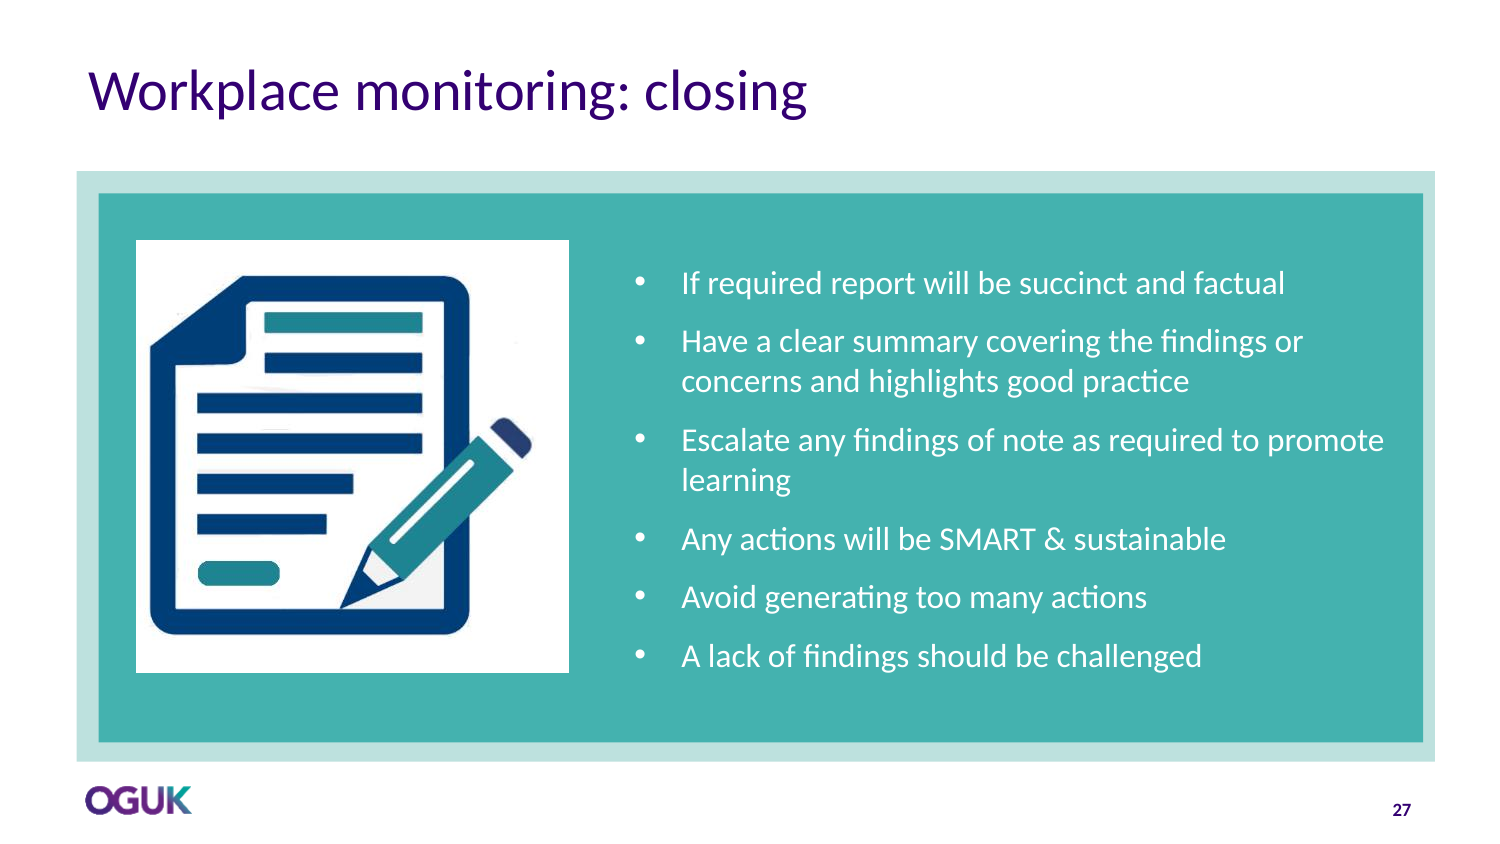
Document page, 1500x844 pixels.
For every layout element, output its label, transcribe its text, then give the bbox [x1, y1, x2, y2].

title Workplace monitoring: closing [88, 38, 1412, 145]
picture [76, 778, 200, 822]
text_box If required report will be succinct and factual Have a clear summary covering the findings or concerns and highlights good practice Escalate any findings of note as required to promote learning Any actions will be SMART & sustainable Avoid generating too many actions A lack of findings should be challenged [98, 192, 1424, 743]
text_box [76, 170, 1436, 763]
slide_number 27 [1352, 800, 1412, 818]
picture [136, 240, 569, 673]
